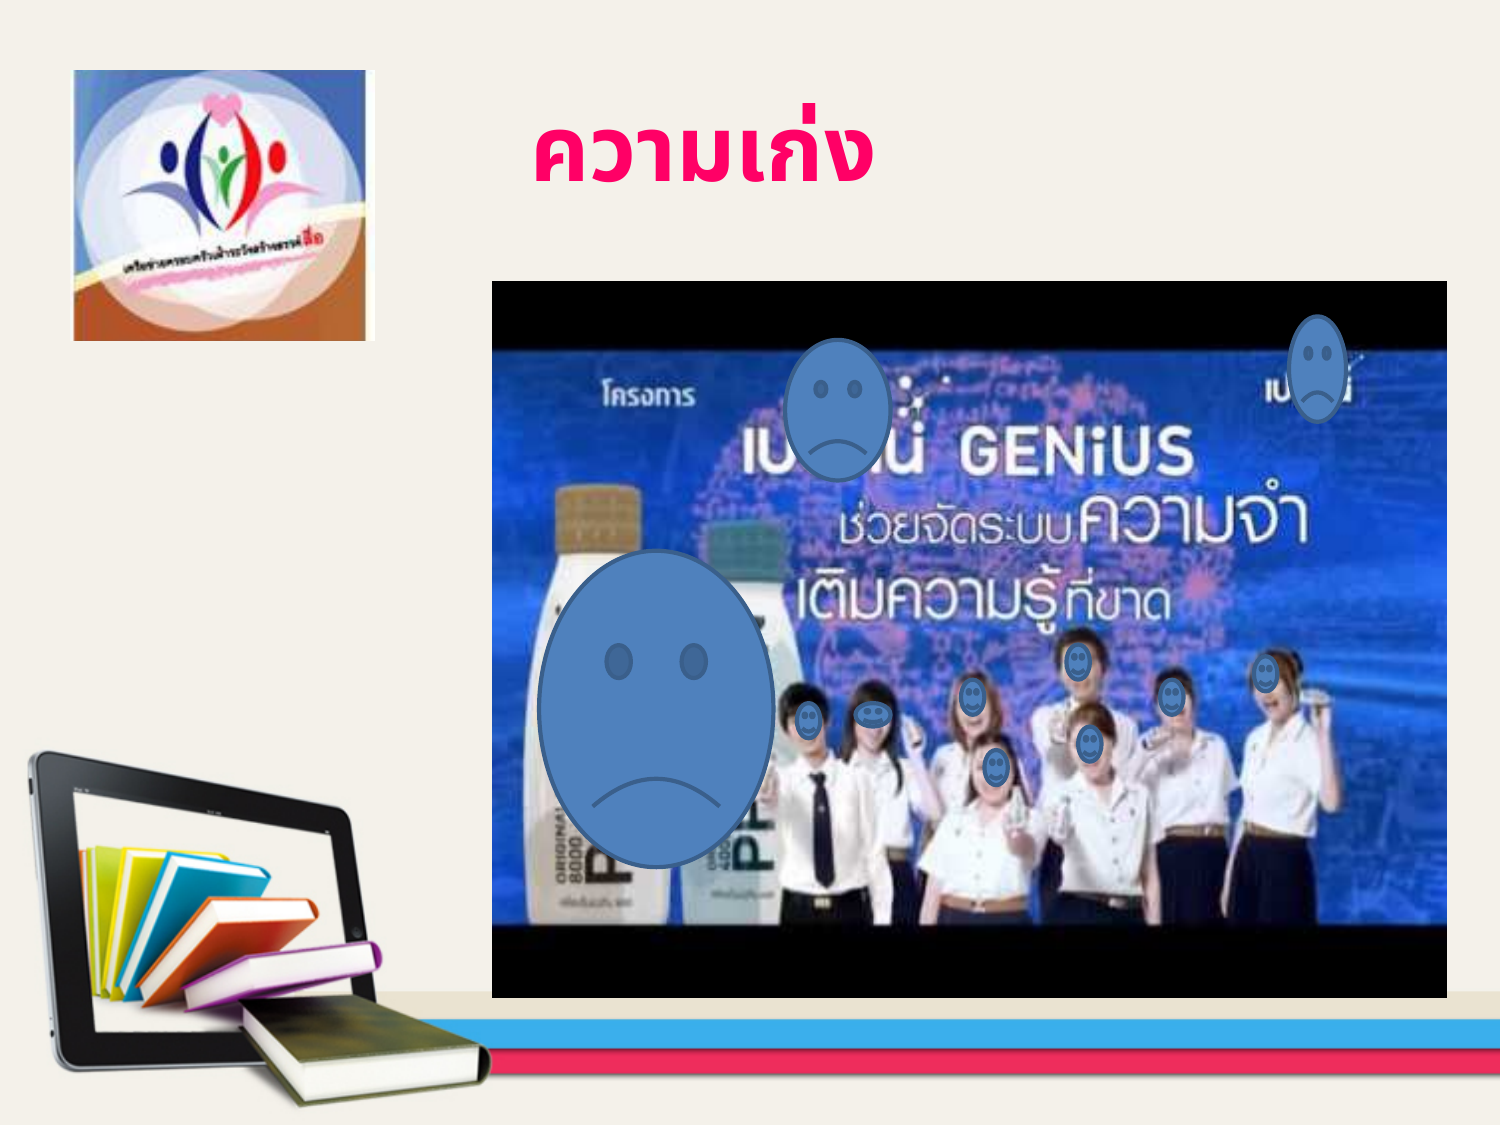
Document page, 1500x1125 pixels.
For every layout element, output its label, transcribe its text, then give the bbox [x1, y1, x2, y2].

list ความเก่ง [515, 82, 1125, 211]
picture [0, 0, 1500, 1125]
